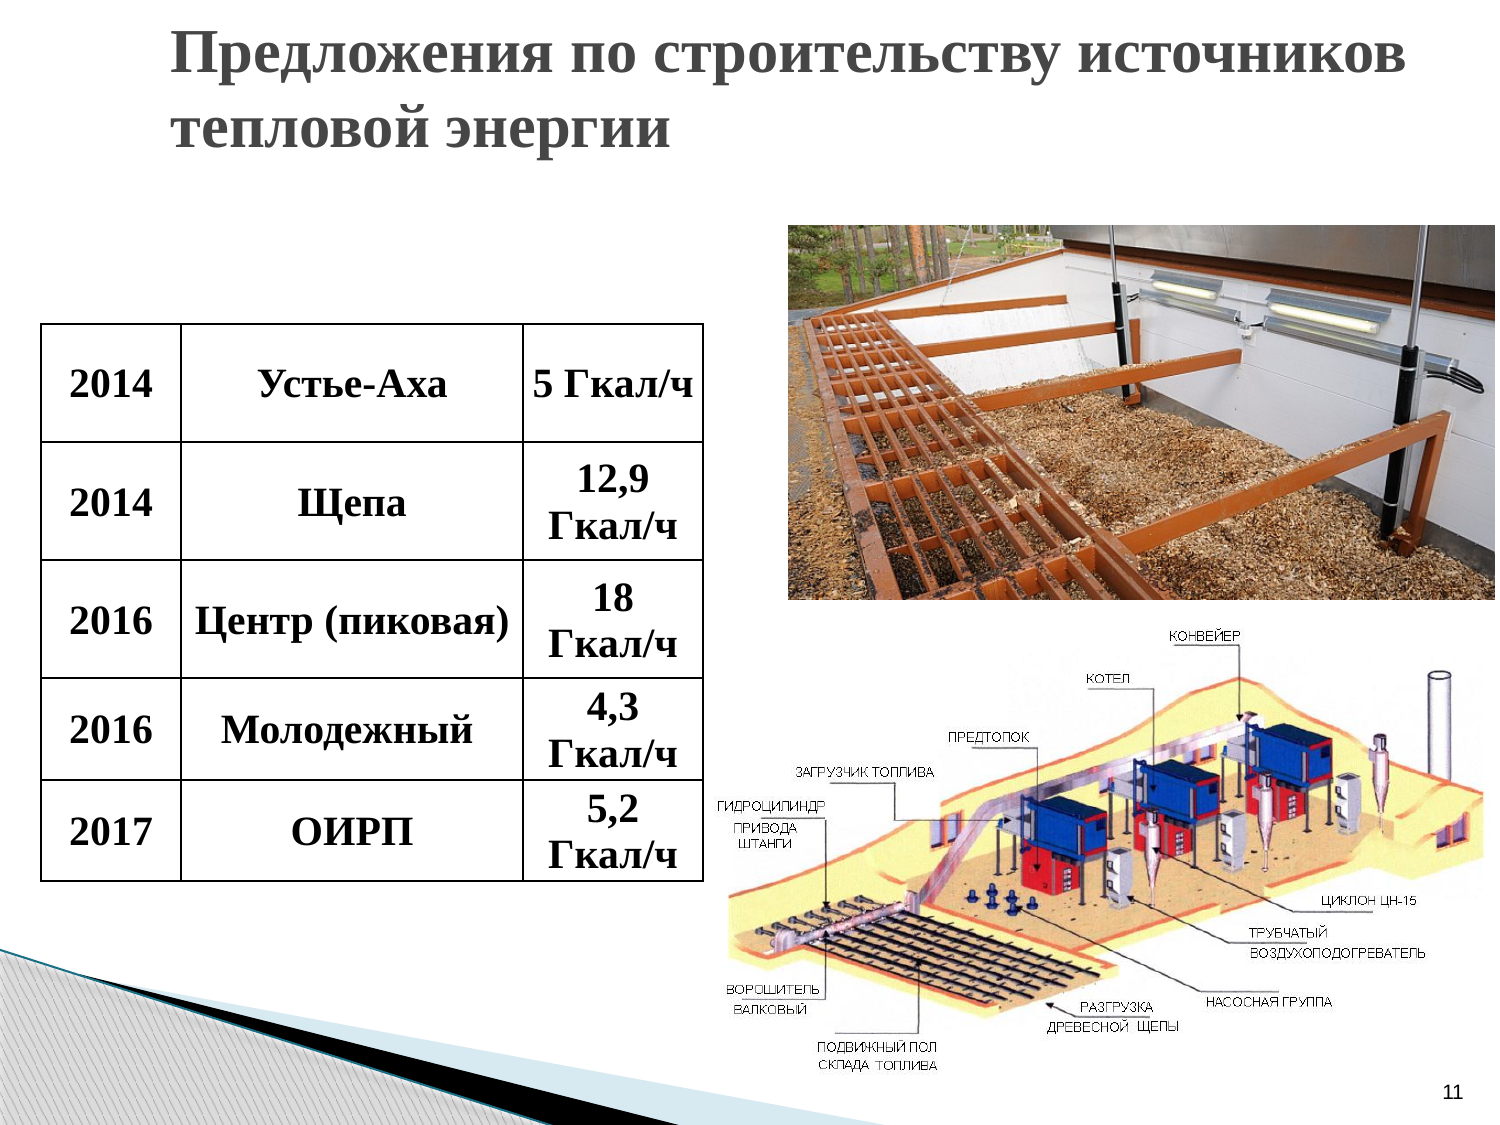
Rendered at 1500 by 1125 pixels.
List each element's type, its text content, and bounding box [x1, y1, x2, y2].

table_header 5 Гкал/ч [524, 325, 702, 441]
picture [788, 225, 1495, 600]
picture [714, 621, 1492, 1076]
table_cell 4,3 Гкал/ч [524, 679, 702, 779]
table_cell 2016 [42, 561, 180, 677]
table_cell 5,2 Гкал/ч [524, 781, 702, 880]
table_cell 2016 [42, 679, 180, 779]
table_cell ОИРП [182, 781, 522, 880]
table_cell 12,9 Гкал/ч [524, 443, 702, 559]
table_header 2014 [42, 325, 180, 441]
table_cell Центр (пиковая) [182, 561, 522, 677]
table_header Устье-Аха [182, 325, 522, 441]
table_cell Молодежный [182, 679, 522, 779]
table_cell Щепа [182, 443, 522, 559]
title Предложения по строительству источников тепловой энергии [155, 0, 1500, 173]
table_cell 2014 [42, 443, 180, 559]
slide_number 11 [1418, 1087, 1479, 1112]
table_cell 18 Гкал/ч [524, 561, 702, 677]
table_cell 2017 [42, 781, 180, 880]
